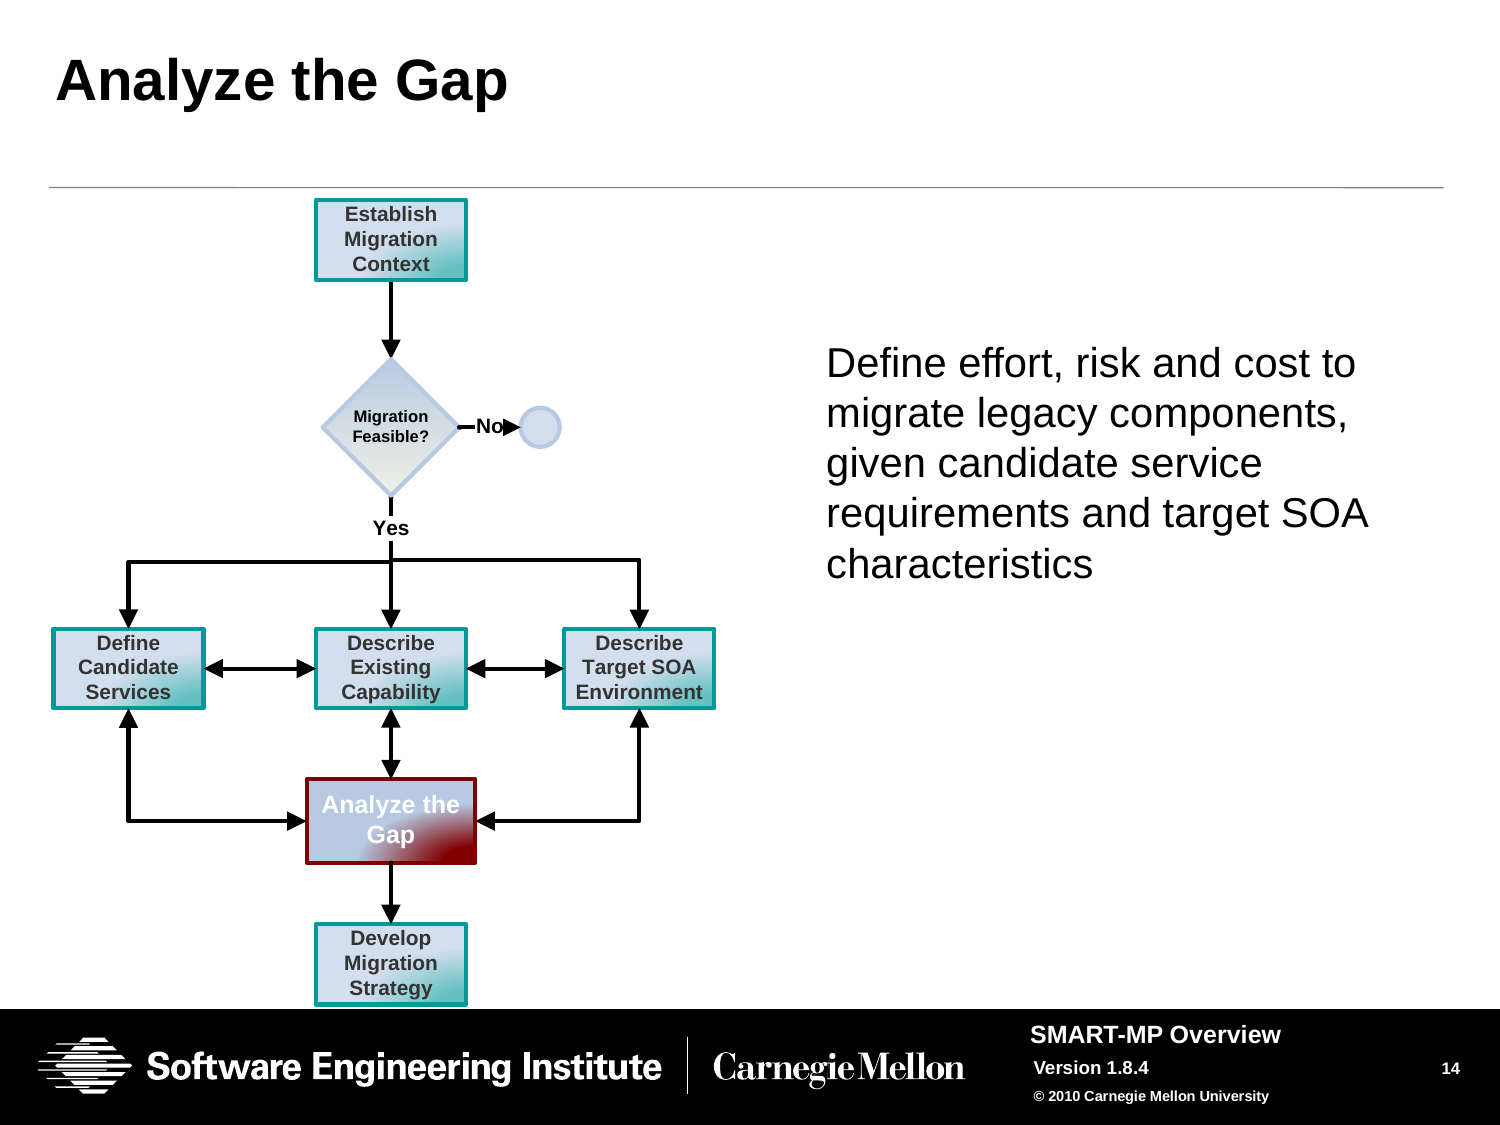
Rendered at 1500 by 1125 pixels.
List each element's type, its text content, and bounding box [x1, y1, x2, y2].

text_box SMART-MP Overview [1015, 1010, 1297, 1056]
picture [48, 194, 720, 1010]
text_box Define effort, risk and cost to migrate legacy components, given candidate service requirements and target SOA characteristics [811, 328, 1441, 594]
title Analyze the Gap [55, 49, 1451, 114]
